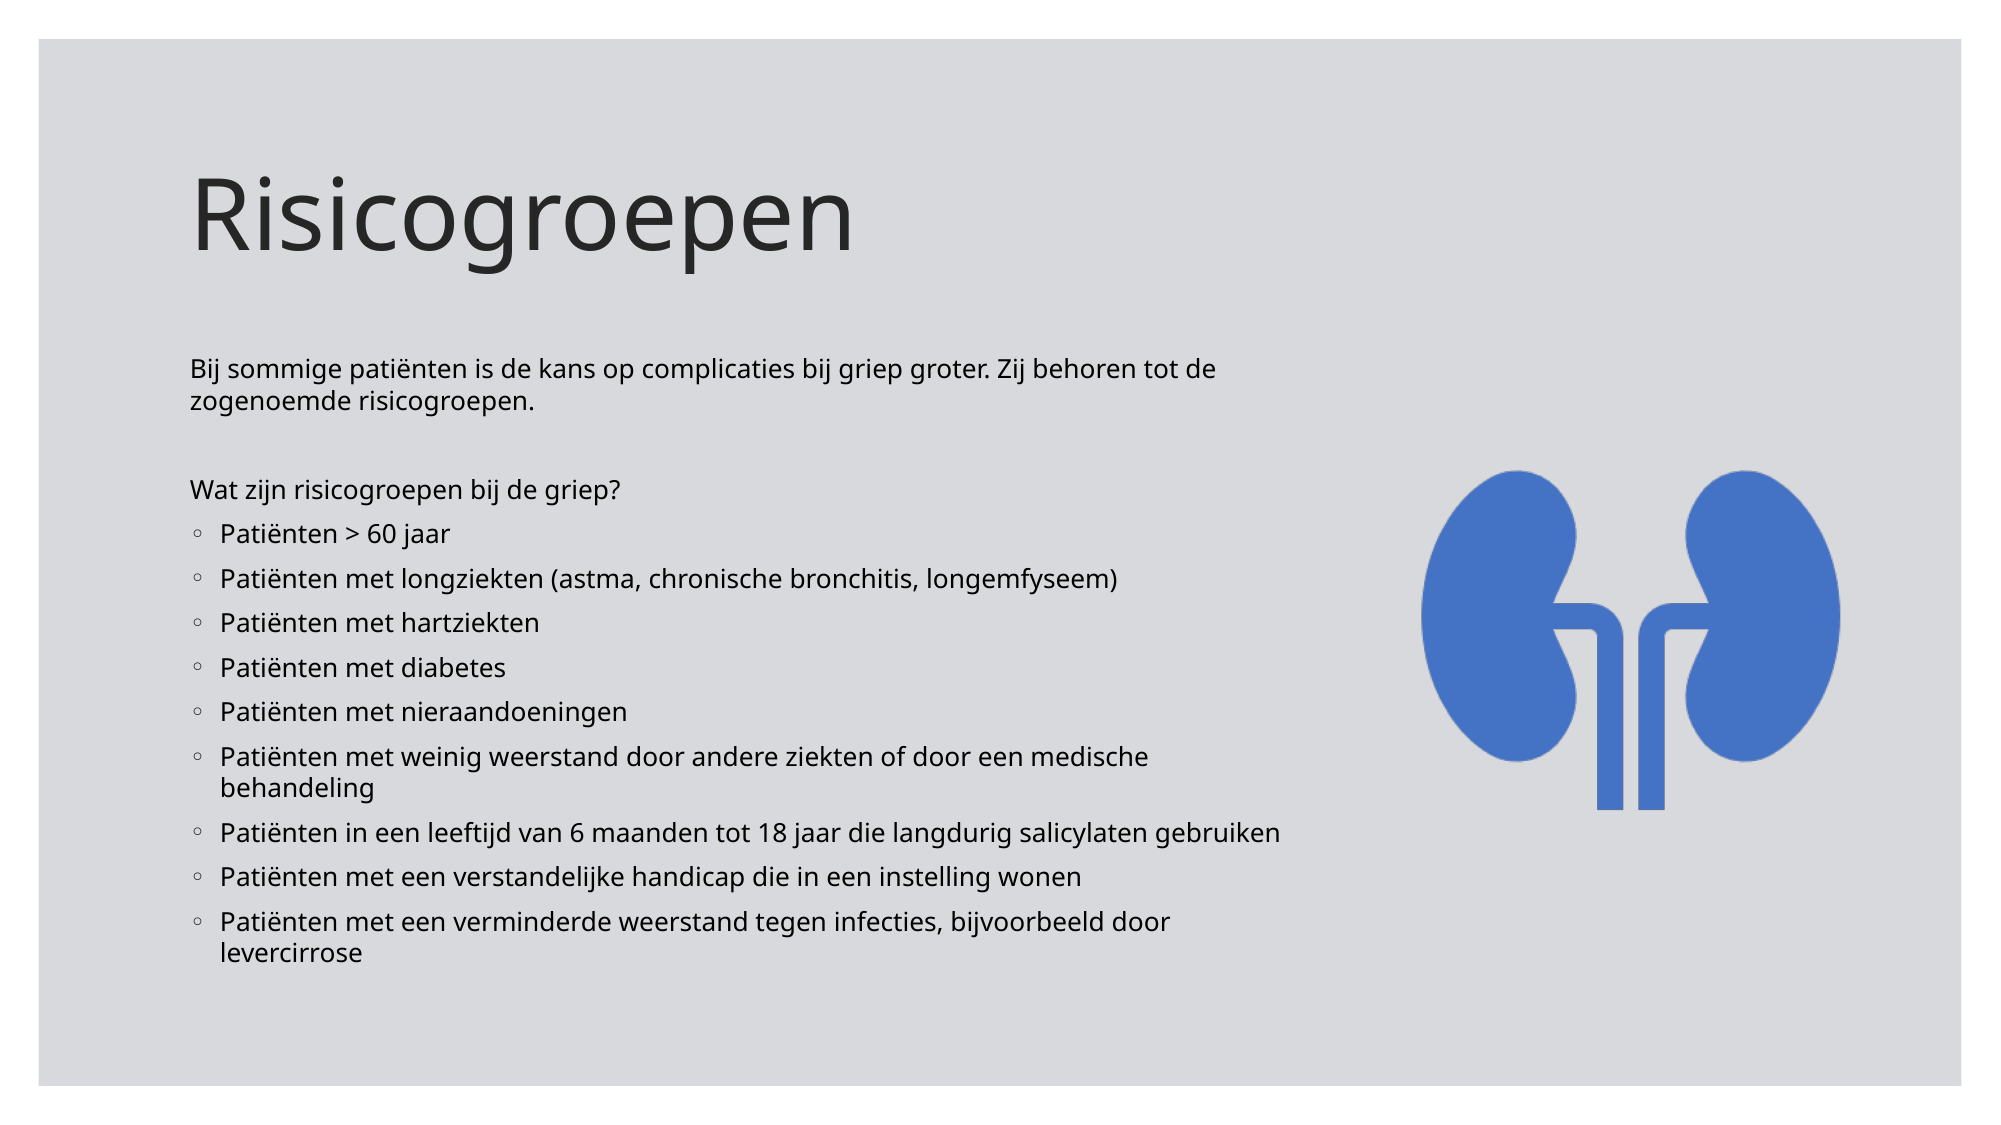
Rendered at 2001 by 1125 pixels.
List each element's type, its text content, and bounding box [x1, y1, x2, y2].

picture [1383, 389, 1879, 885]
list Bij sommige patiënten is de kans op complicaties bij griep groter. Zij behoren tot de zogenoemde risicogroepen. Wat zijn risicogroepen bij de griep? Patiënten > 60 jaar Patiënten met longziekten (astma, chronische bronchitis, longemfyseem) Patiënten met hartziekten Patiënten met diabetes Patiënten met nieraandoeningen Patiënten met weinig weerstand door andere ziekten of door een medische behandeling Patiënten in een leeftijd van 6 maanden tot 18 jaar die langdurig salicylaten gebruiken Patiënten met een verstandelijke handicap die in een instelling wonen Patiënten met een verminderde weerstand tegen infecties, bijvoorbeeld door levercirrose [174, 345, 1311, 990]
title Risicogroepen [174, 105, 1825, 331]
